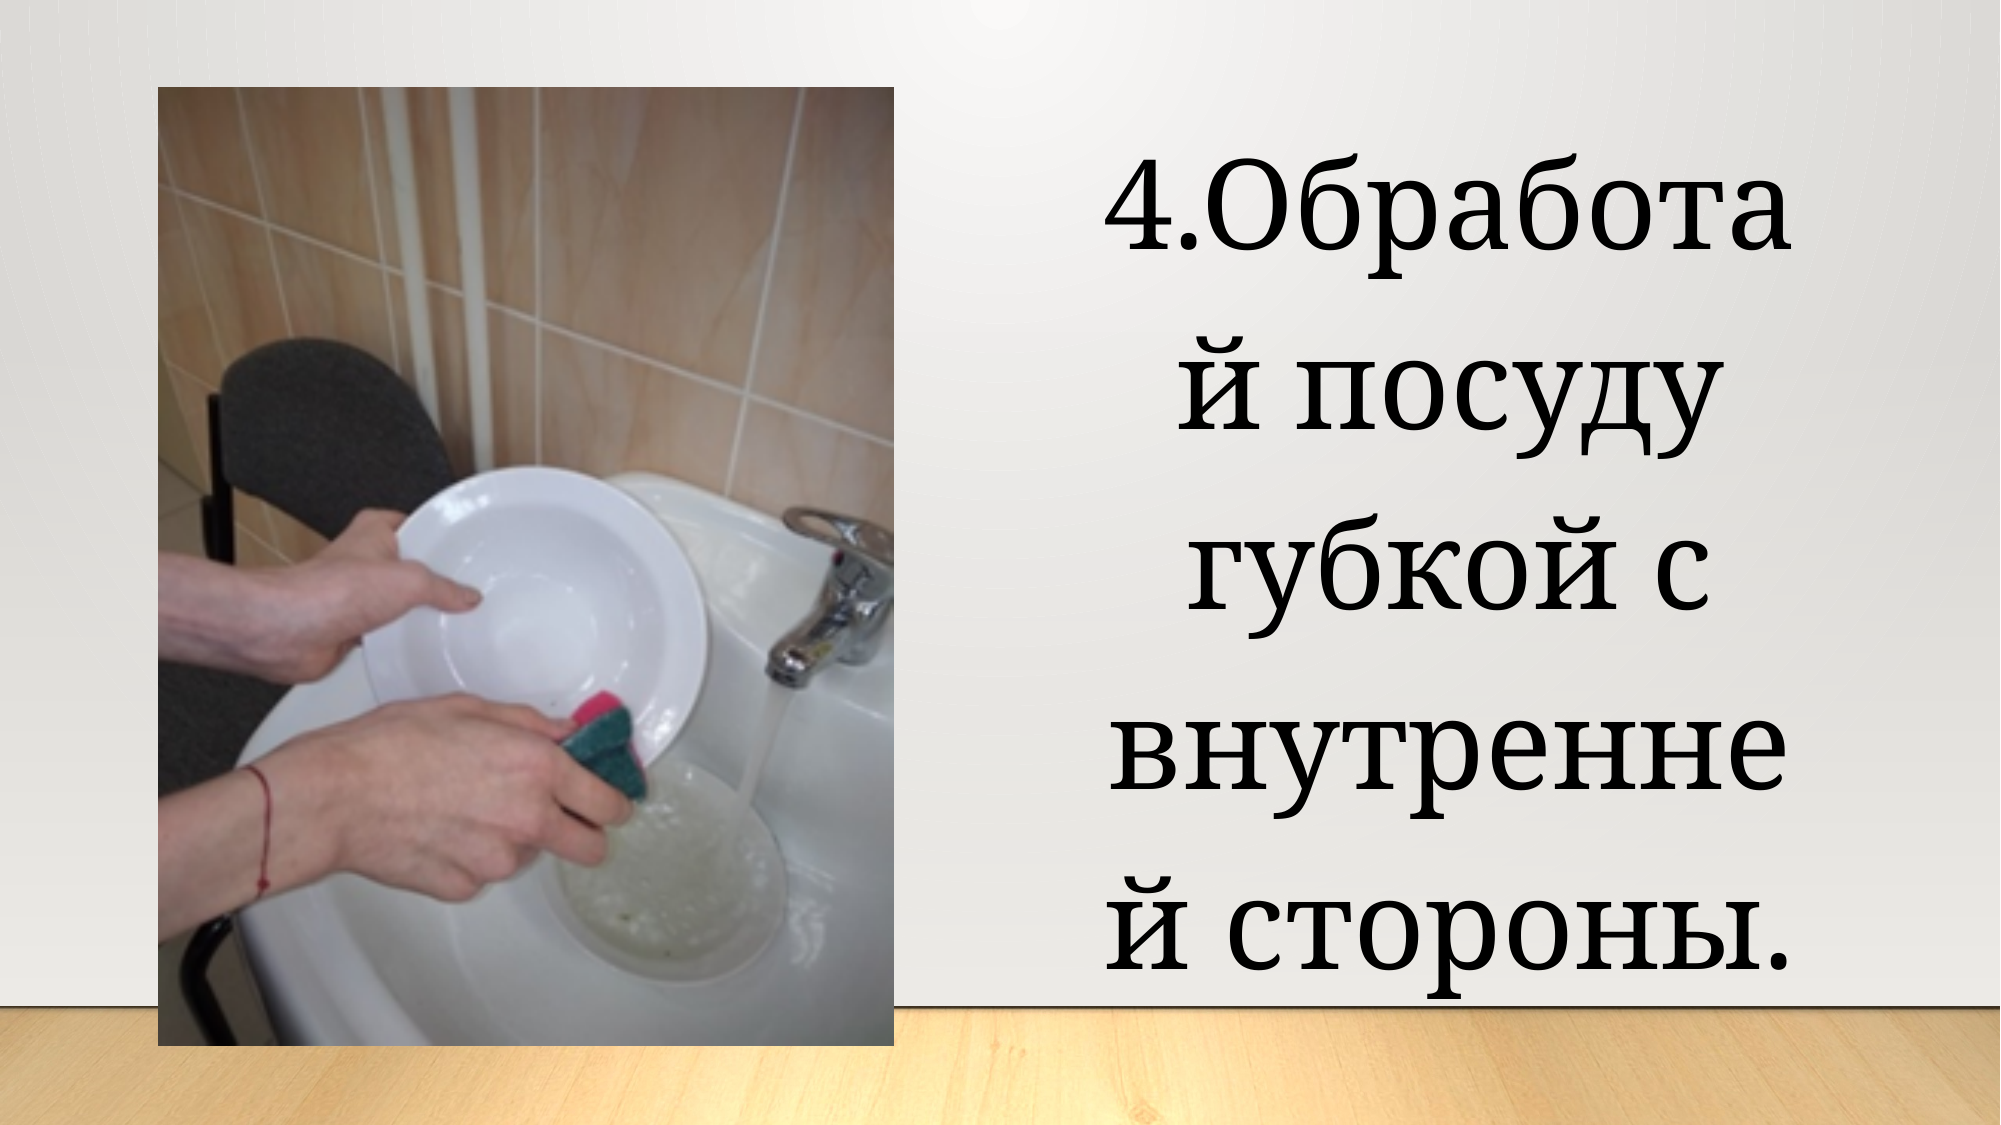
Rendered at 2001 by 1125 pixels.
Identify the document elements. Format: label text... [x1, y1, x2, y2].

list 4.Обработай посуду губкой с внутренней стороны. [1058, 87, 1842, 1046]
picture [0, 1006, 2000, 1125]
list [158, 87, 895, 1046]
